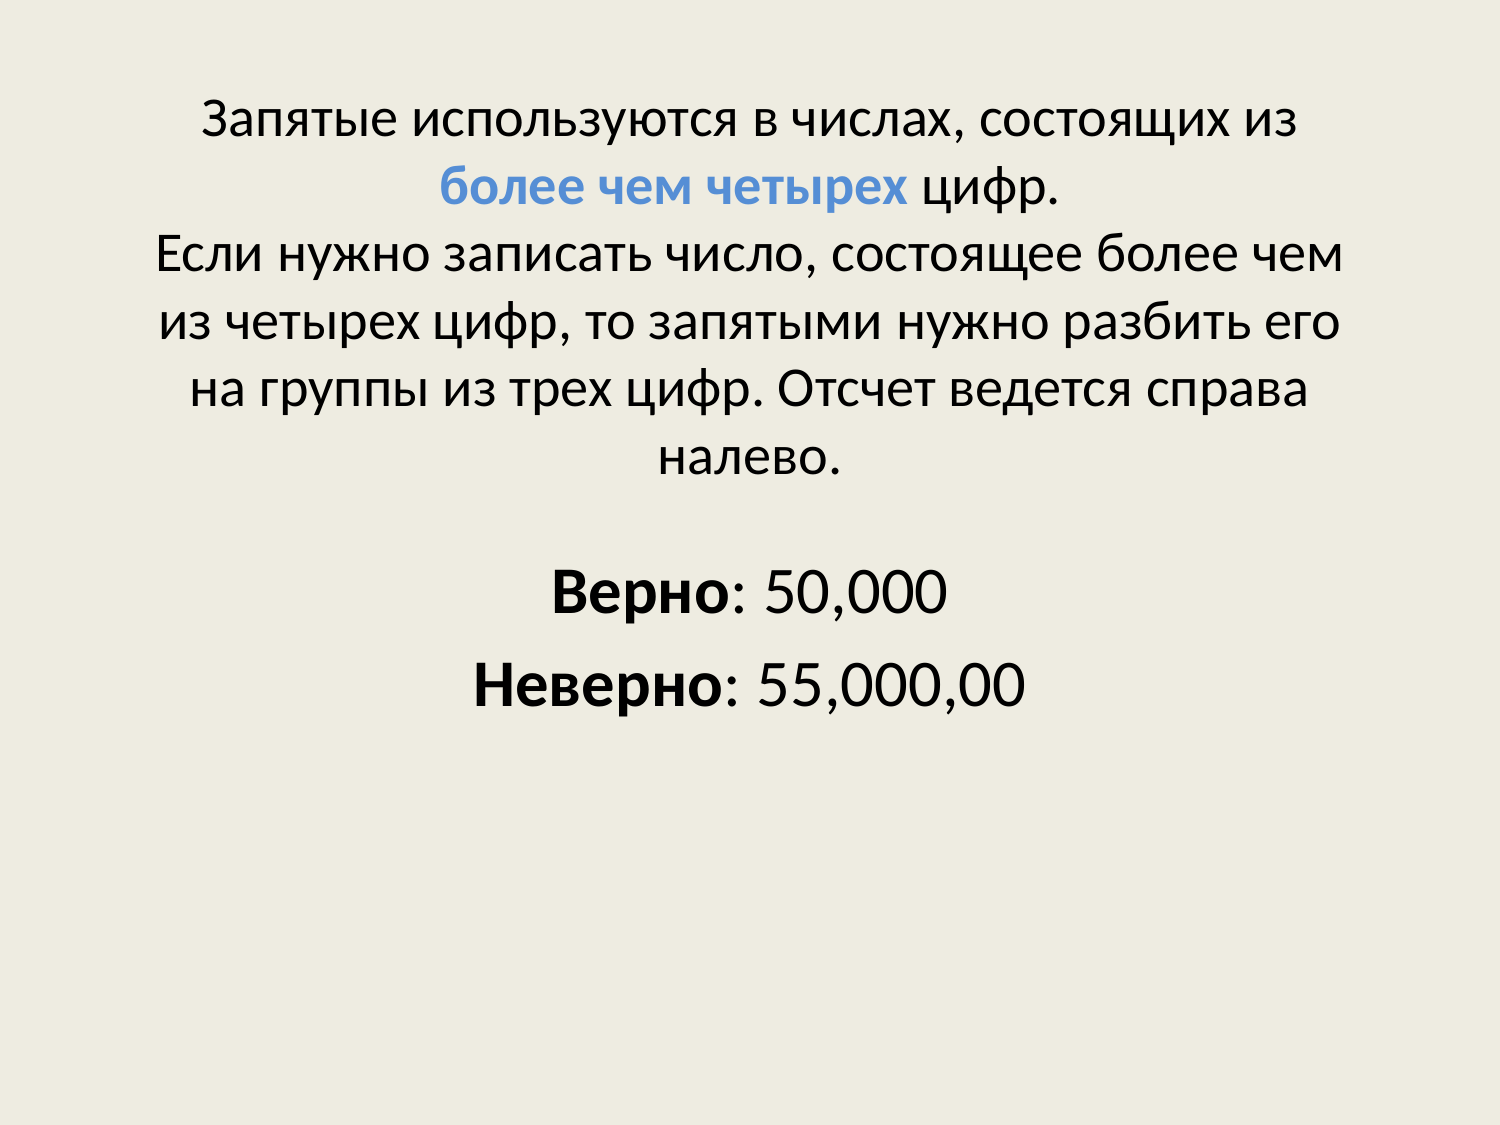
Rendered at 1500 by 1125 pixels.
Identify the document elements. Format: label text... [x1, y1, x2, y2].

subtitle Верно: 50,000 Неверно: 55,000,00 [225, 538, 1275, 925]
title Запятые используются в числах, состоящих из более чем четырех цифр. Если нужно записать число, состоящее более чем из четырех цифр, то запятыми нужно разбить его на группы из трех цифр. Отсчет ведется справа налево. [112, 42, 1388, 591]
